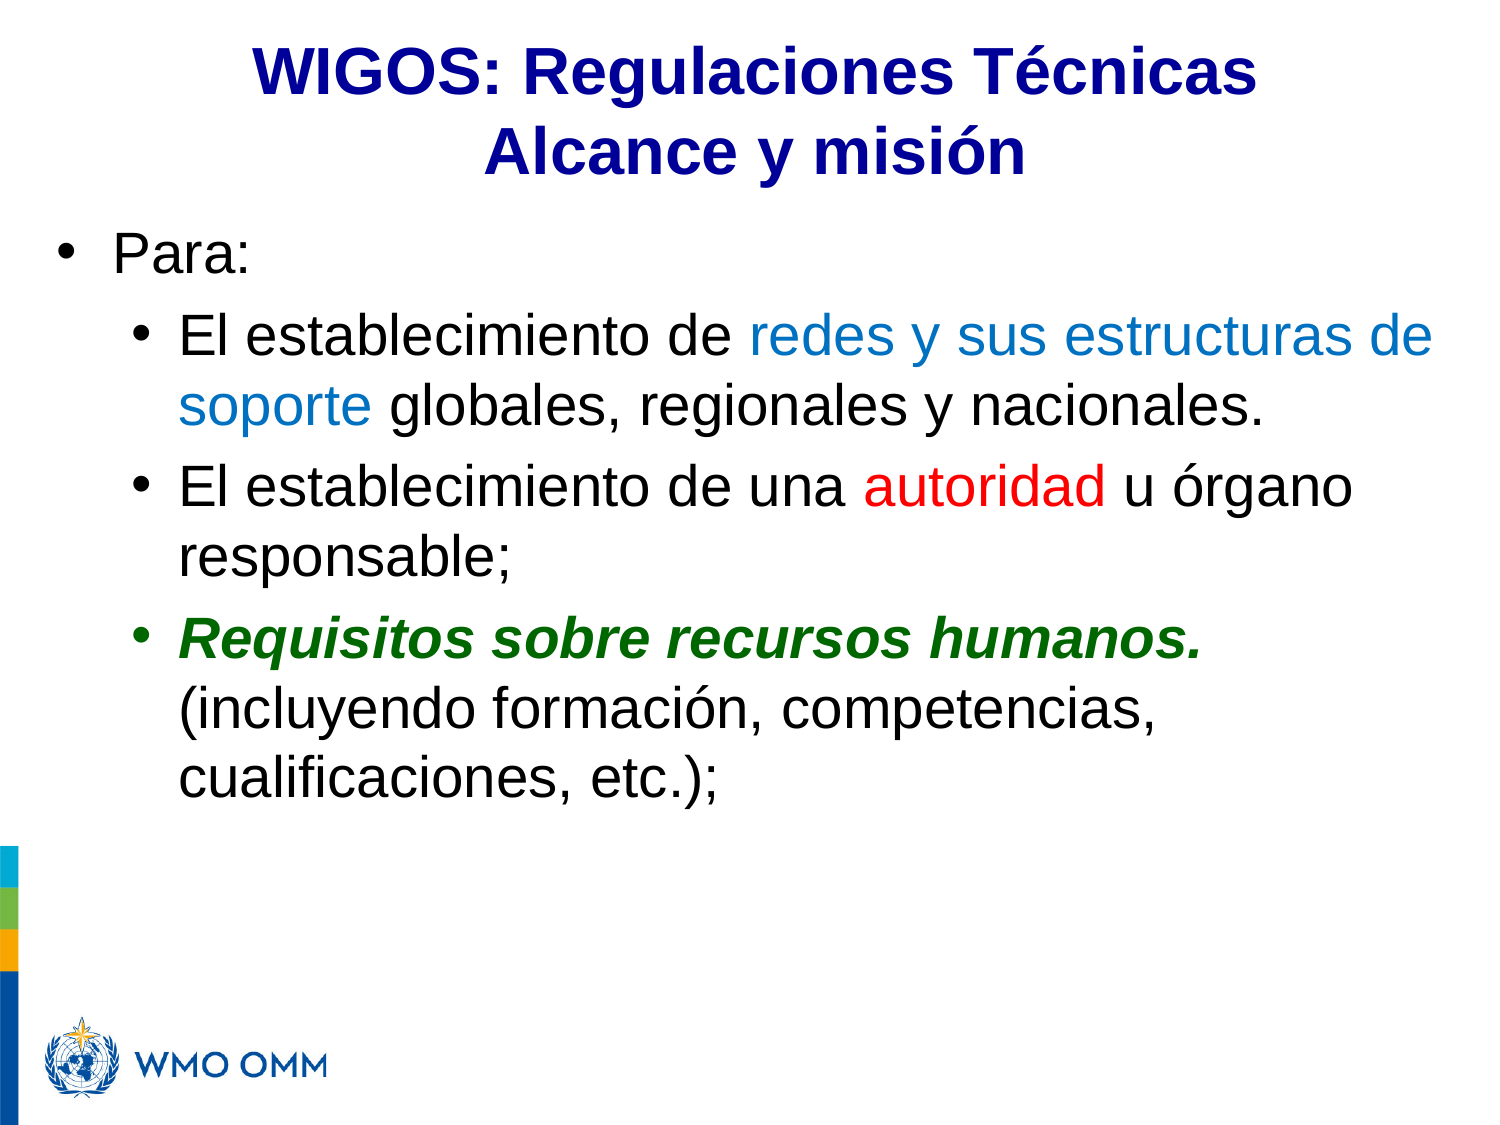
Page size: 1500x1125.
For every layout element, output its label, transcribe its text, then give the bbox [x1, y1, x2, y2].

title WIGOS: Regulaciones Técnicas Alcance y misión [41, 42, 1471, 173]
picture [0, 845, 327, 1125]
list Para: El establecimiento de redes y sus estructuras de soporte globales, regionales y nacionales. El establecimiento de una autoridad u órgano responsable; Requisitos sobre recursos humanos. (incluyendo formación, competencias, cualificaciones, etc.); [41, 208, 1471, 1118]
